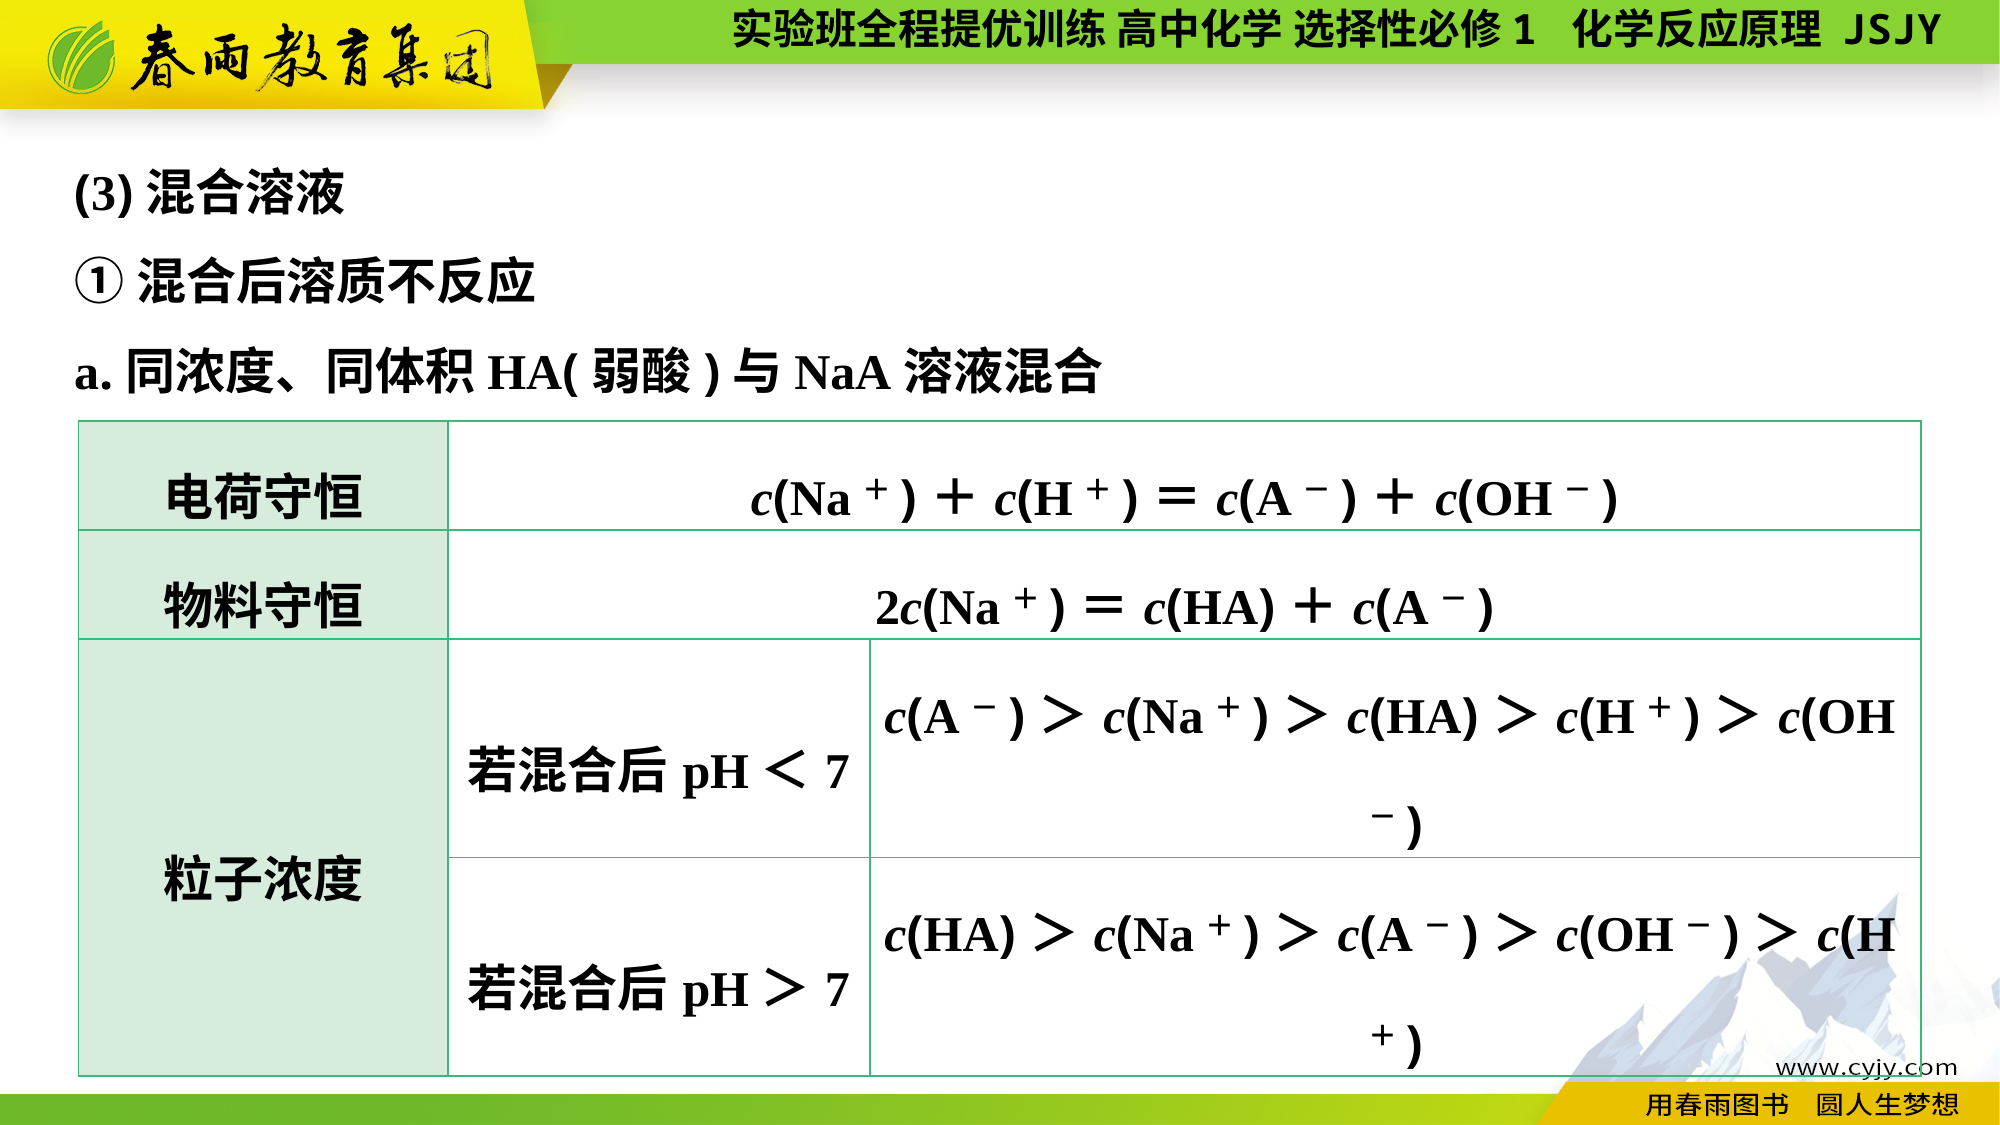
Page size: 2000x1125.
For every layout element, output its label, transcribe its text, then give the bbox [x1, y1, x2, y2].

table_cell 物料守恒 [79, 531, 447, 638]
table_cell 若混合后pH＜7 [449, 640, 869, 857]
table_cell 若混合后pH＞7 [449, 858, 869, 1075]
picture [0, 0, 2000, 1125]
table_cell c(A－)＞c(Na＋)＞c(HA)＞c(H＋)＞c(OH－) [871, 640, 1920, 857]
list (3)混合溶液 ①混合后溶质不反应 a.同浓度、同体积HA(弱酸)与NaA溶液混合 [59, 122, 1944, 399]
table_cell 2c(Na＋)＝c(HA)＋c(A－) [449, 531, 1920, 638]
table_header 电荷守恒 [79, 422, 447, 529]
table_cell 粒子浓度 [79, 640, 447, 1075]
table_header c(Na＋)＋c(H＋)＝c(A－)＋c(OH－) [449, 422, 1920, 529]
table_cell c(HA)＞c(Na＋)＞c(A－)＞c(OH－)＞c(H＋) [871, 858, 1920, 1075]
